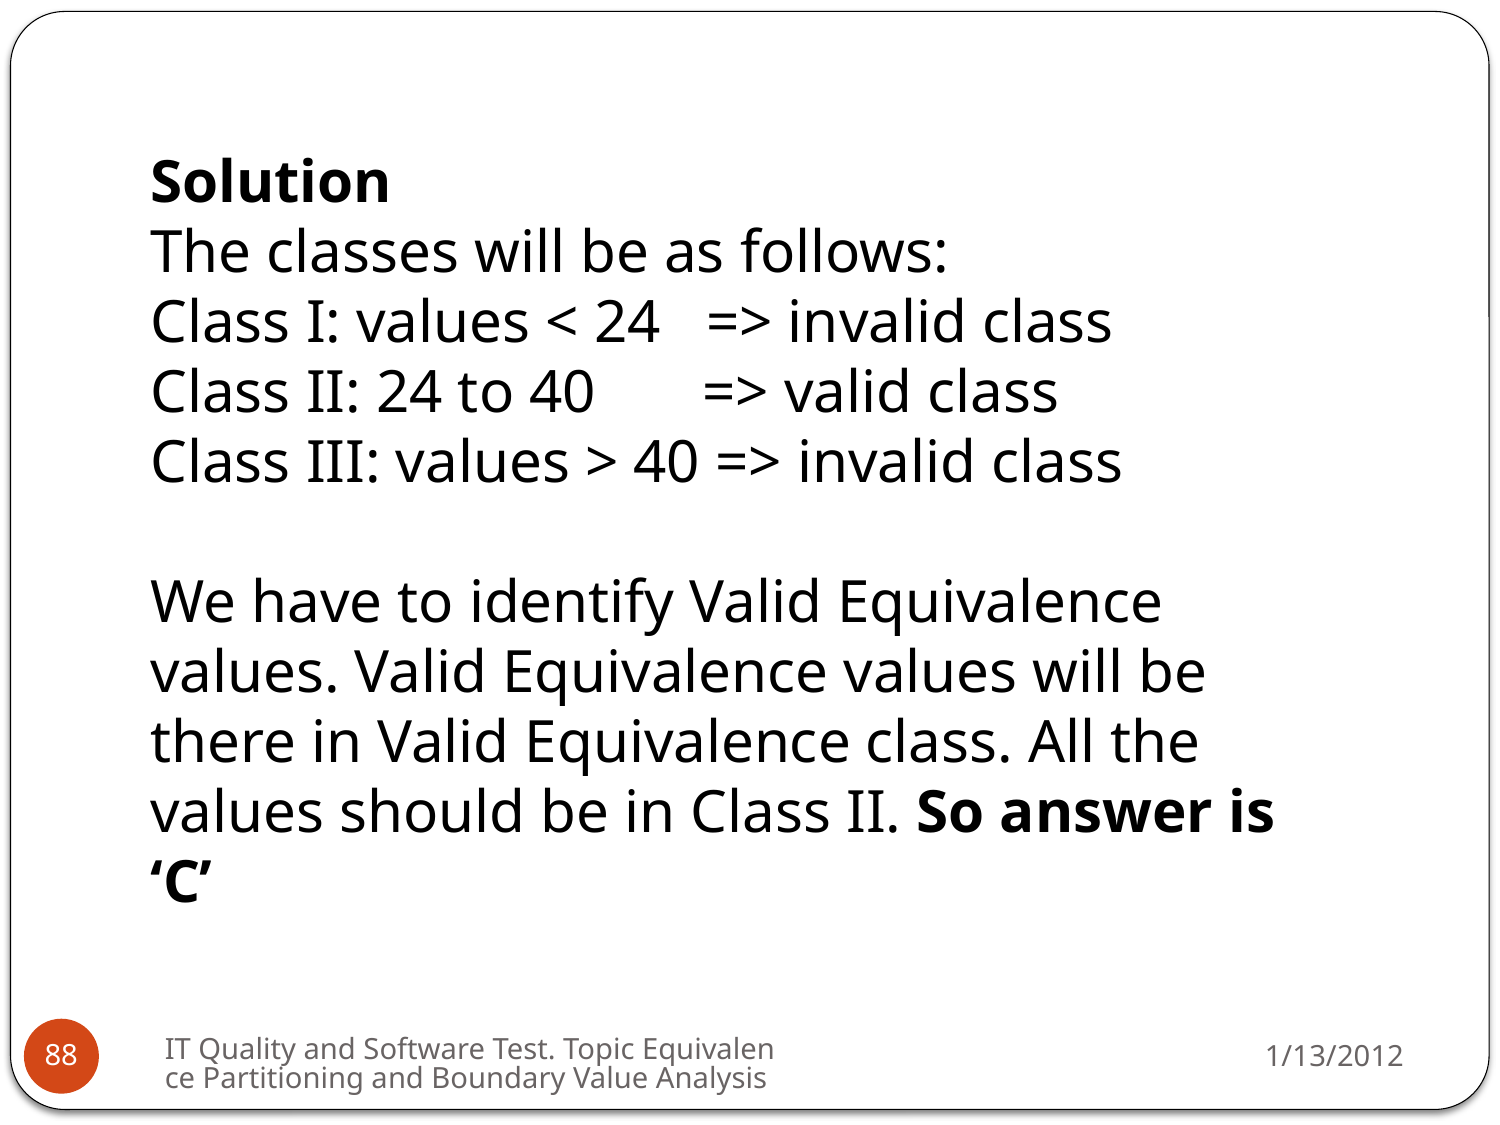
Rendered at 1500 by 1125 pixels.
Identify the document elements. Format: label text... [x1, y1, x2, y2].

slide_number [1012, 1015, 1419, 1094]
text_box Solution The classes will be as follows: Class I: values < 24 => invalid class Class II: 24 to 40 => valid class Class III: values > 40 => invalid class We have to identify Valid Equivalence values. Valid Equivalence values will be there in Valid Equivalence class. All the values should be in Class II. So answer is ‘C’ [135, 137, 1365, 922]
footer IT Quality and Software Test. Topic Equivalence Partitioning and Boundary Value Analysis [150, 1012, 800, 1088]
slide_number 88 [23, 1018, 99, 1094]
